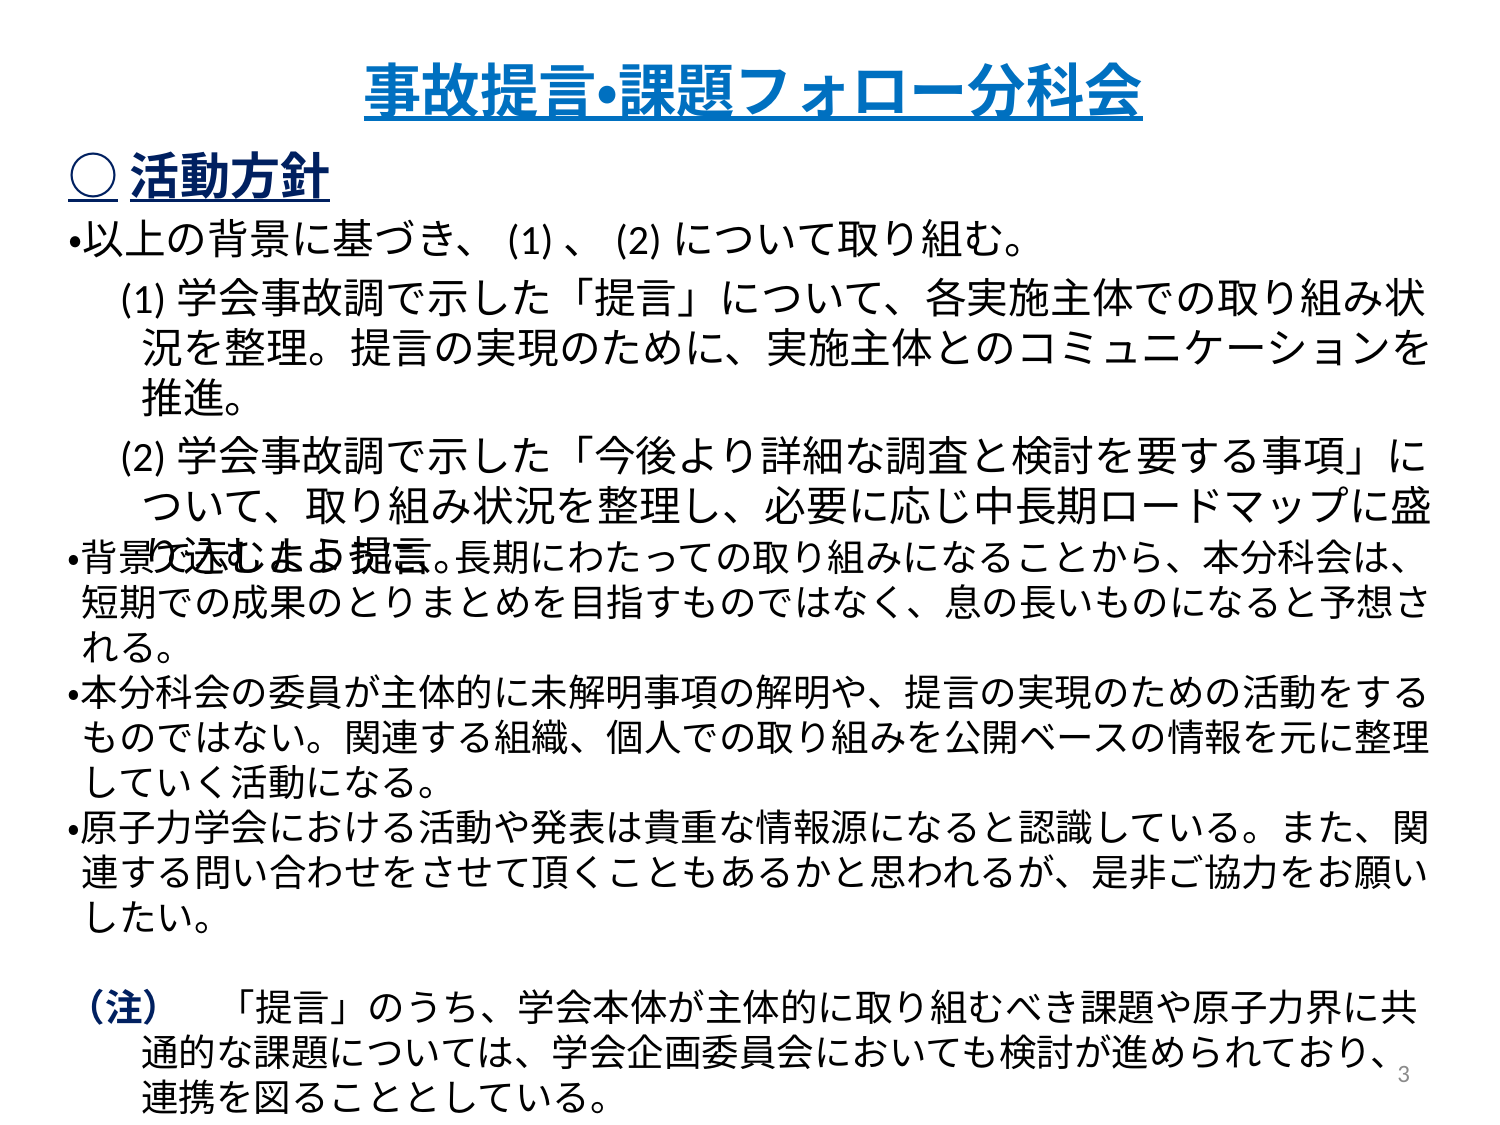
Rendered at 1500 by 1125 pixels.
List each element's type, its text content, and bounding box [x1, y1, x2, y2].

text_box ・背景で示したように、長期にわたっての取り組みになることから、本分科会は、短期での成果のとりまとめを目指すものではなく、息の長いものになると予想される。 ・本分科会の委員が主体的に未解明事項の解明や、提言の実現のための活動をするものではない。関連する組織、個人での取り組みを公開ベースの情報を元に整理していく活動になる。 ・原子力学会における活動や発表は貴重な情報源になると認識している。また、関連する問い合わせをさせて頂くこともあるかと思われるが、是非ご協力をお願いしたい。 （注） 「提言」のうち、学会本体が主体的に取り組むべき課題や原子力界に共通的な課題については、学会企画委員会においても検討が進められており、連携を図ることとしている。 [53, 527, 1447, 1125]
title 事故提言・課題フォロー分科会 [78, 30, 1429, 137]
list ○活動方針 ・以上の背景に基づき、(1)、(2)について取り組む。 (1)学会事故調で示した「提言」について、各実施主体での取り組み状況を整理。提言の実現のために、実施主体とのコミュニケーションを推進。 (2)学会事故調で示した「今後より詳細な調査と検討を要する事項」について、取り組み状況を整理し、必要に応じ中長期ロードマップに盛り込むよう提言。 [53, 137, 1463, 504]
